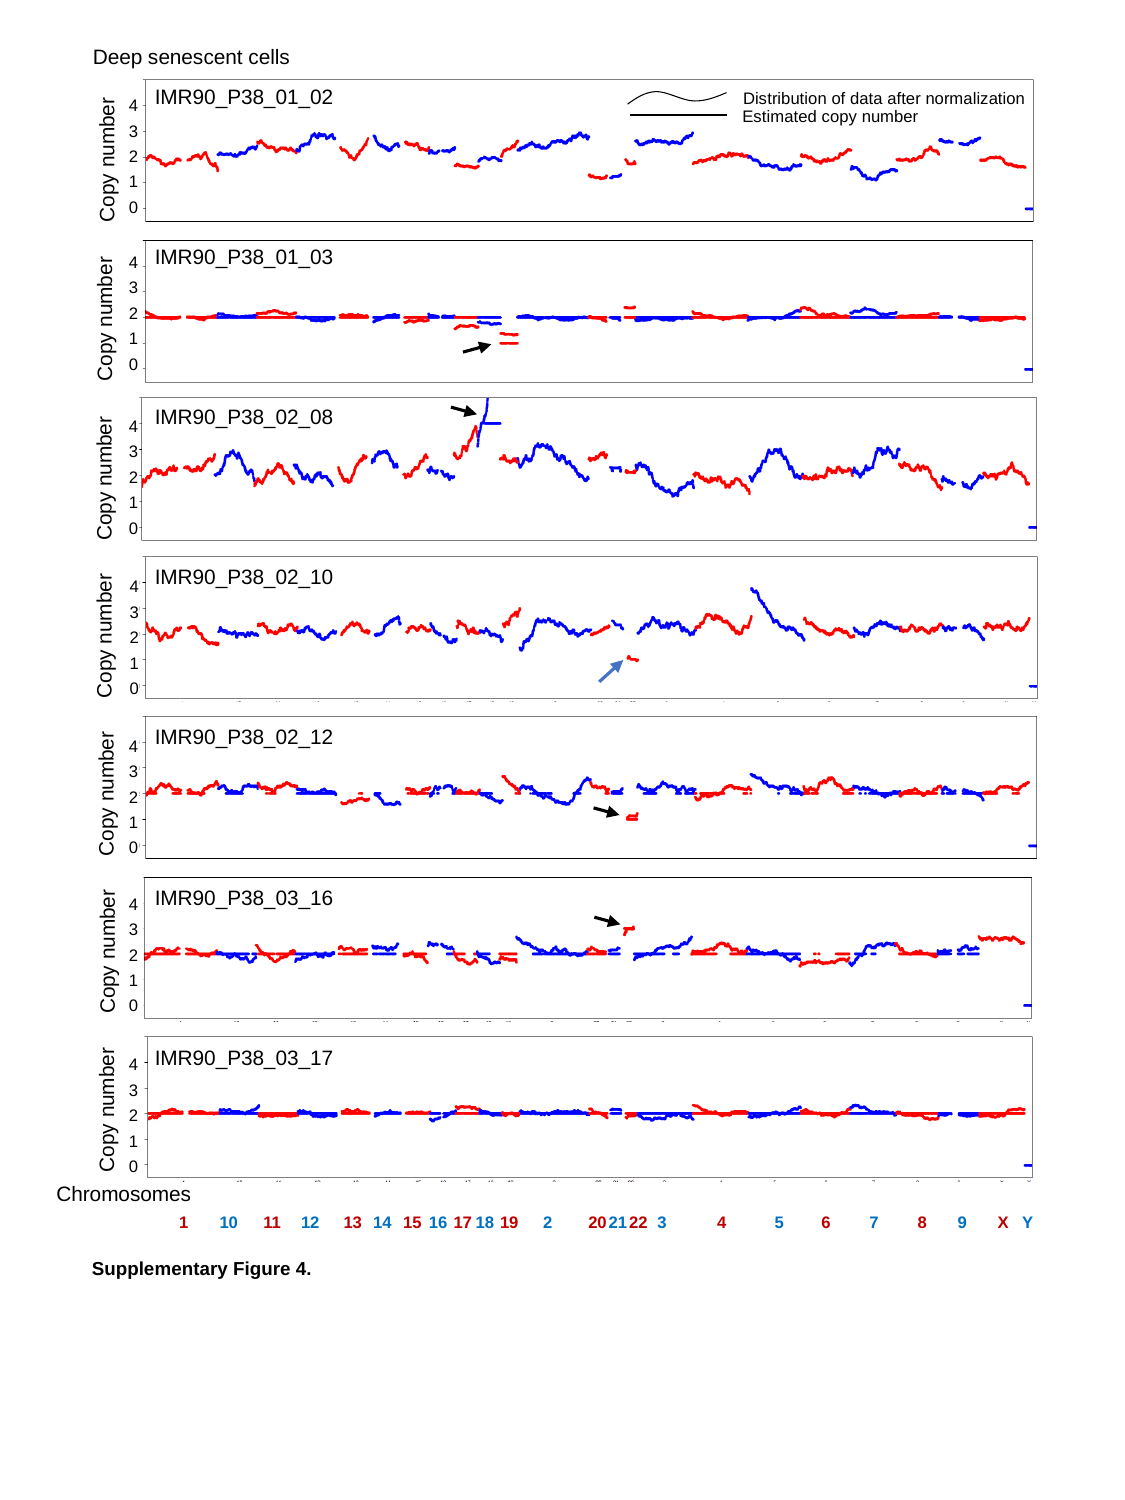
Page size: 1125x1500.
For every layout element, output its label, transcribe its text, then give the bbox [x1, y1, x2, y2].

picture [142, 77, 1035, 224]
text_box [462, 344, 492, 353]
text_box Deep senescent cells [78, 36, 306, 76]
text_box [163, 1204, 1049, 1241]
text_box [599, 659, 624, 682]
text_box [114, 87, 179, 225]
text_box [594, 917, 621, 925]
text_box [114, 568, 180, 706]
text_box Copy number [83, 242, 124, 397]
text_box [114, 886, 179, 1024]
text_box Copy number [83, 401, 124, 556]
text_box IMR90_P38_01_02 [139, 76, 348, 87]
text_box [114, 244, 179, 382]
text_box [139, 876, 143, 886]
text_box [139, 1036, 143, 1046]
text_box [114, 1046, 179, 1184]
picture [139, 396, 1039, 543]
picture [139, 555, 1039, 702]
picture [143, 1034, 1034, 1182]
text_box IMR90_P38_01_03 [139, 236, 348, 244]
text_box Chromosomes [41, 1173, 207, 1213]
text_box Copy number [85, 1032, 126, 1187]
text_box Copy number [86, 874, 127, 1029]
picture [143, 874, 1034, 1022]
text_box Copy number [85, 716, 126, 871]
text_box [627, 80, 1042, 134]
text_box Copy number [83, 559, 124, 714]
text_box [450, 407, 478, 415]
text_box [114, 408, 179, 546]
picture [139, 714, 1039, 861]
picture [142, 237, 1035, 383]
text_box Supplementary Figure 4. [77, 1248, 983, 1287]
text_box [114, 728, 179, 866]
text_box Copy number [86, 82, 126, 237]
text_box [593, 807, 620, 816]
